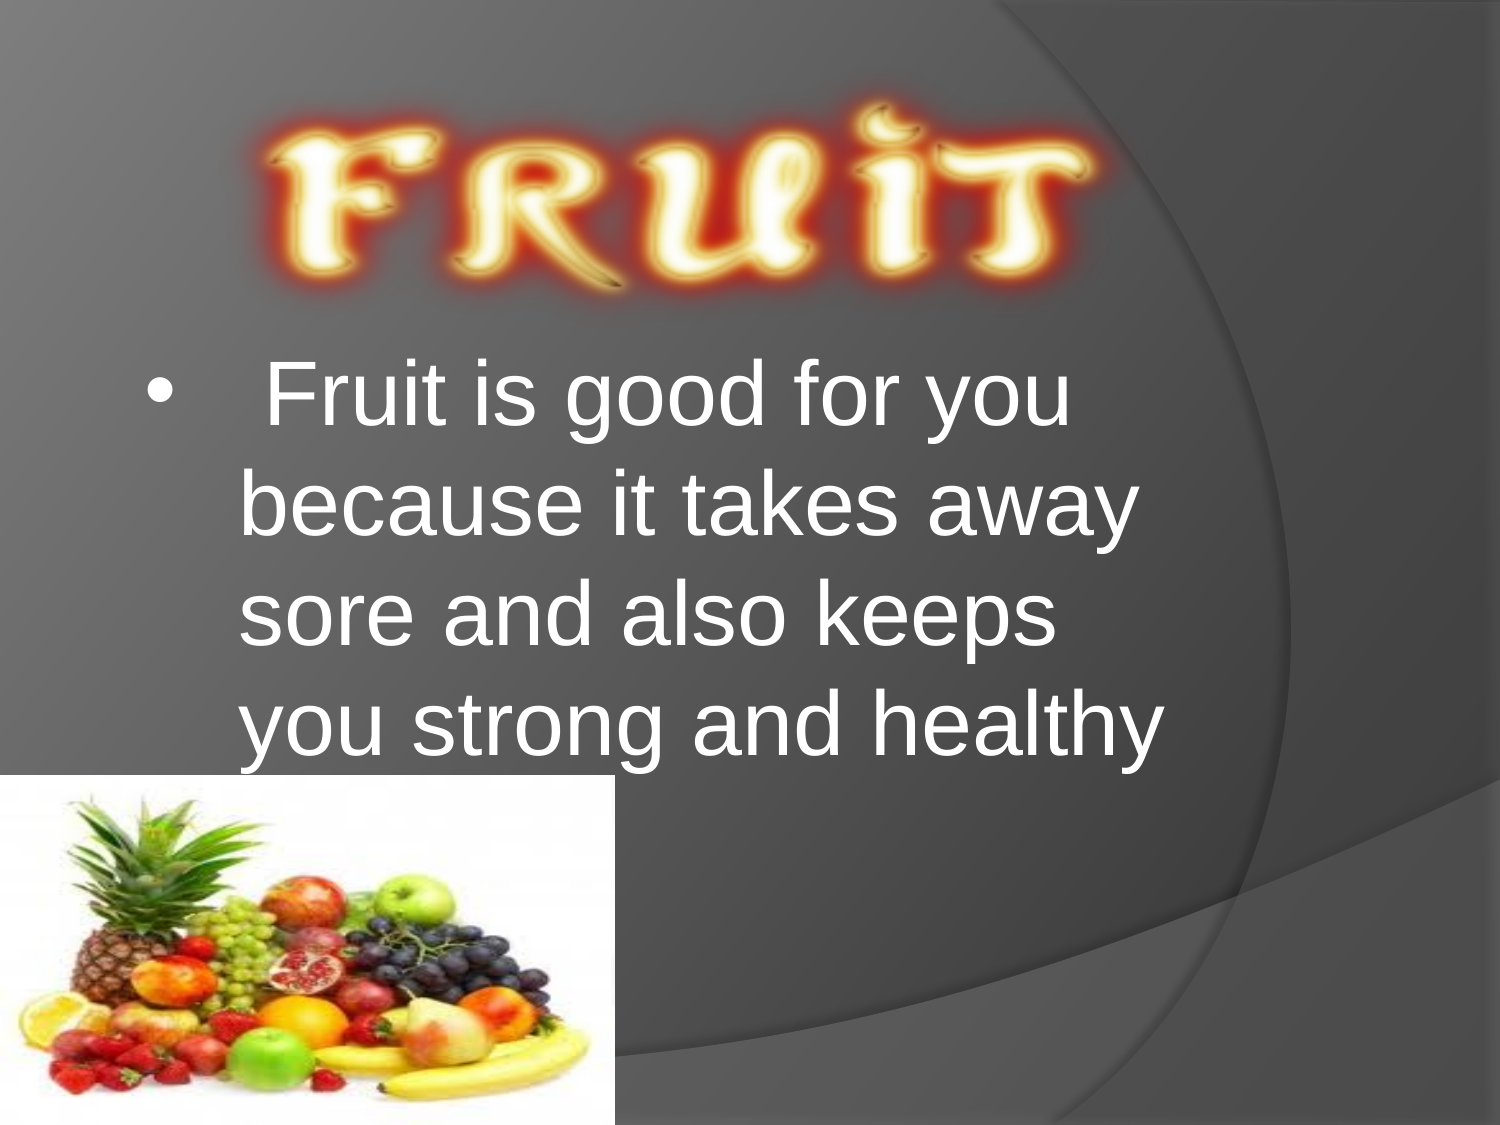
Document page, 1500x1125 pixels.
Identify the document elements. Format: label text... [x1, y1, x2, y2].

text_box Fruit is good for you because it takes away sore and also keeps you strong and healthy [129, 326, 1229, 891]
picture [218, 66, 1152, 327]
picture [0, 774, 615, 1125]
